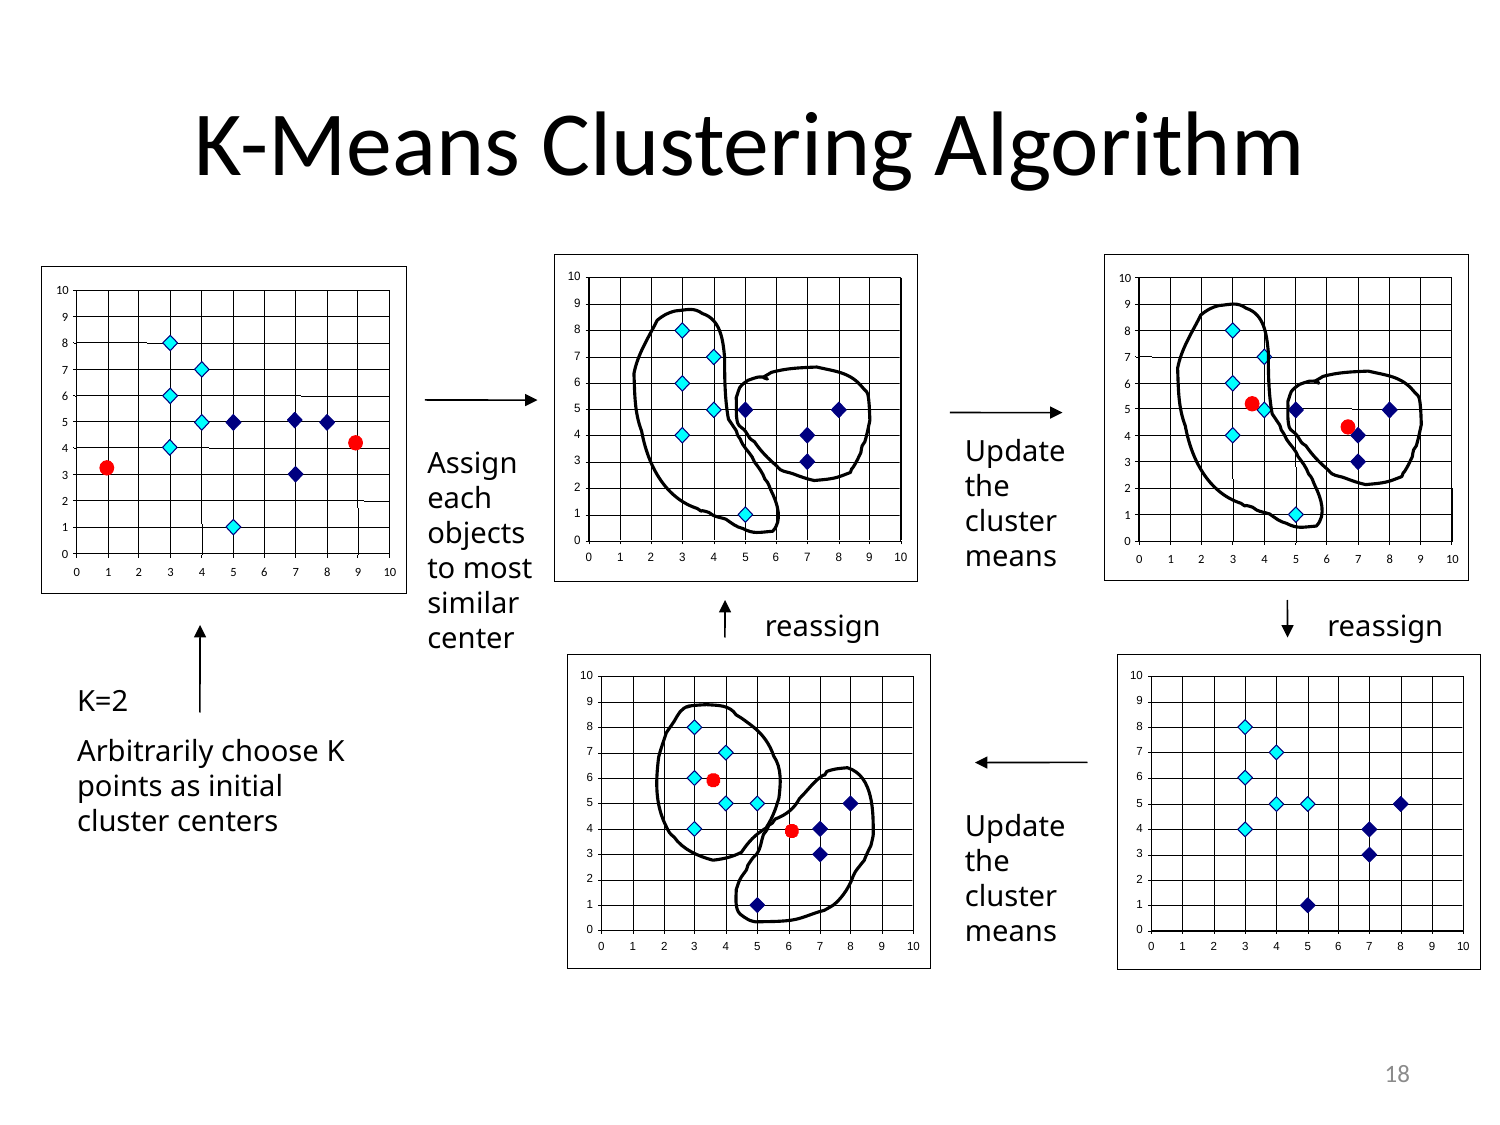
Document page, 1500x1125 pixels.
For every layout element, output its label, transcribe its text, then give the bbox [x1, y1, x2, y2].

slide_number 18 [1074, 1042, 1425, 1103]
text_box [949, 406, 1063, 419]
text_box [718, 600, 732, 638]
text_box [287, 412, 303, 428]
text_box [549, 249, 926, 588]
text_box [348, 435, 363, 451]
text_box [1103, 254, 1469, 582]
text_box reassign [749, 599, 913, 648]
title K-Means Clustering Algorithm [75, 45, 1425, 233]
text_box [41, 266, 407, 594]
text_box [1112, 599, 1488, 976]
text_box [424, 393, 538, 407]
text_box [562, 649, 1088, 976]
text_box [193, 624, 207, 713]
text_box Assign each objects to most similar center [412, 437, 550, 662]
text_box K=2 Arbitrarily choose K points as initial cluster centers [62, 675, 375, 845]
text_box Update the cluster means [949, 424, 1088, 580]
text_box [99, 460, 114, 476]
text_box [162, 439, 178, 456]
